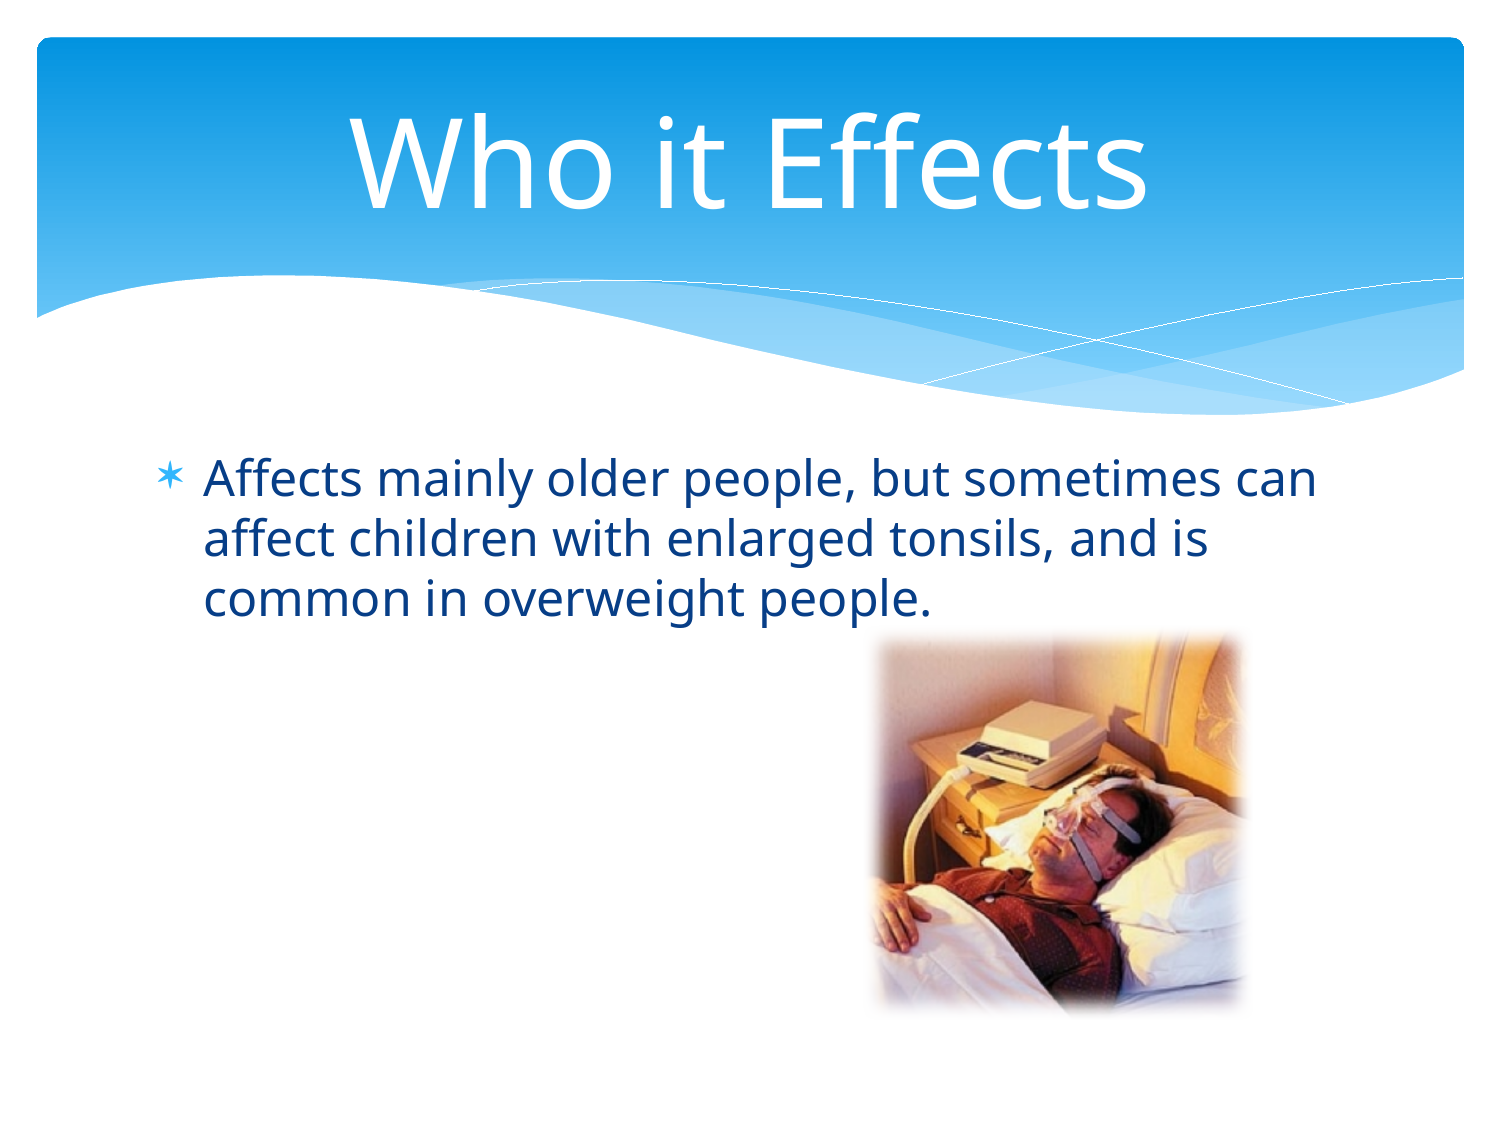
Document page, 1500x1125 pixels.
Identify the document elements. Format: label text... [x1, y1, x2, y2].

picture [862, 624, 1254, 1021]
title Who it Effects [75, 55, 1425, 261]
list Affects mainly older people, but sometimes can affect children with enlarged tonsils, and is common in overweight people. [143, 438, 1359, 1005]
